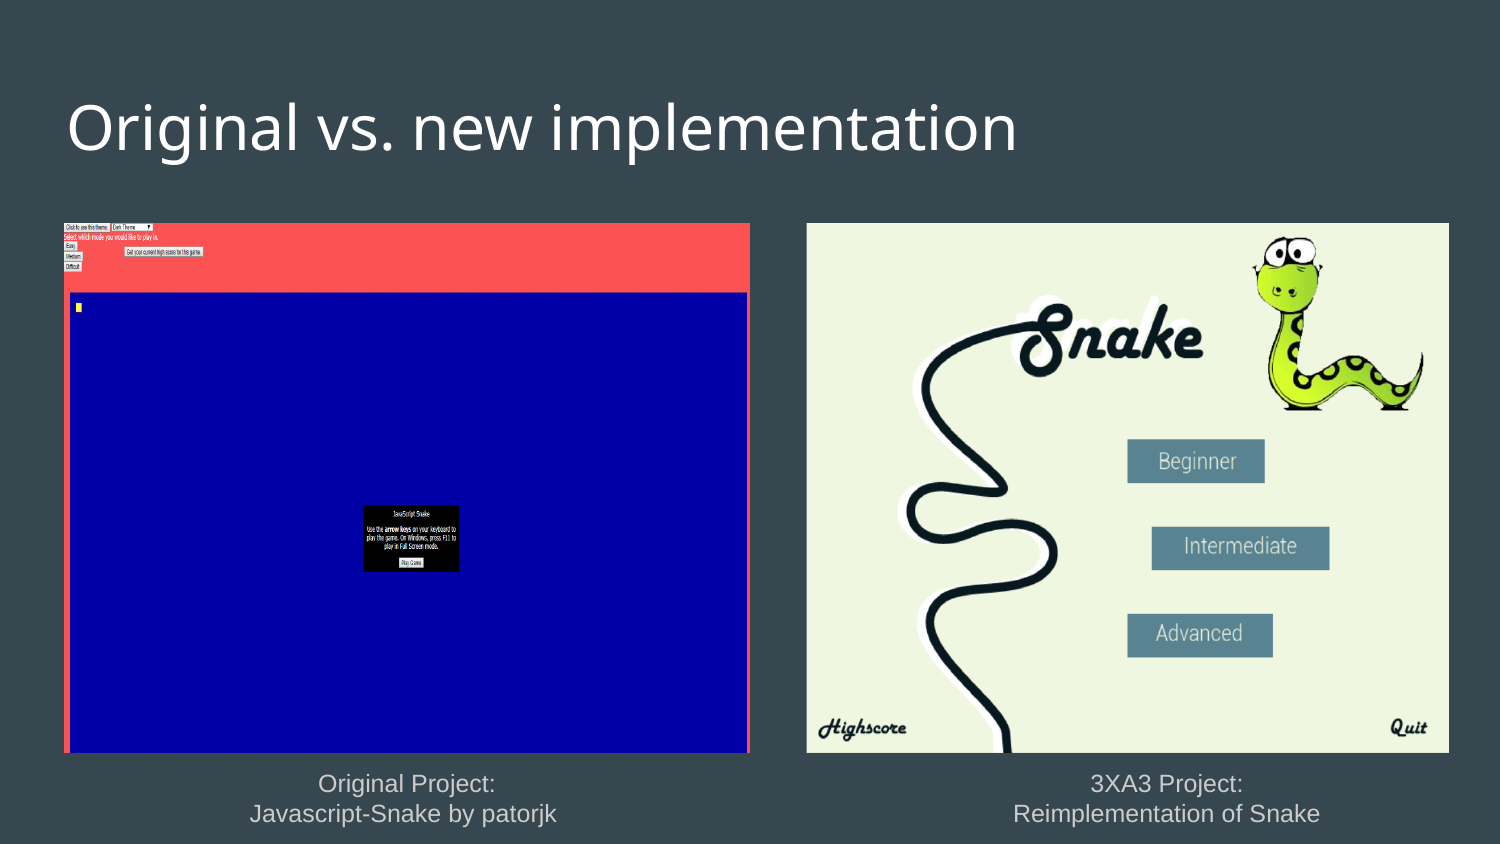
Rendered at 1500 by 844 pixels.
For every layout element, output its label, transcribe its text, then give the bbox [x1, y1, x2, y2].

picture [806, 222, 1450, 753]
picture [64, 222, 751, 753]
text_box Original Project: Javascript-Snake by patorjk [195, 761, 619, 844]
title Original vs. new implementation [51, 72, 1449, 167]
text_box 3XA3 Project: Reimplementation of Snake [955, 761, 1379, 844]
